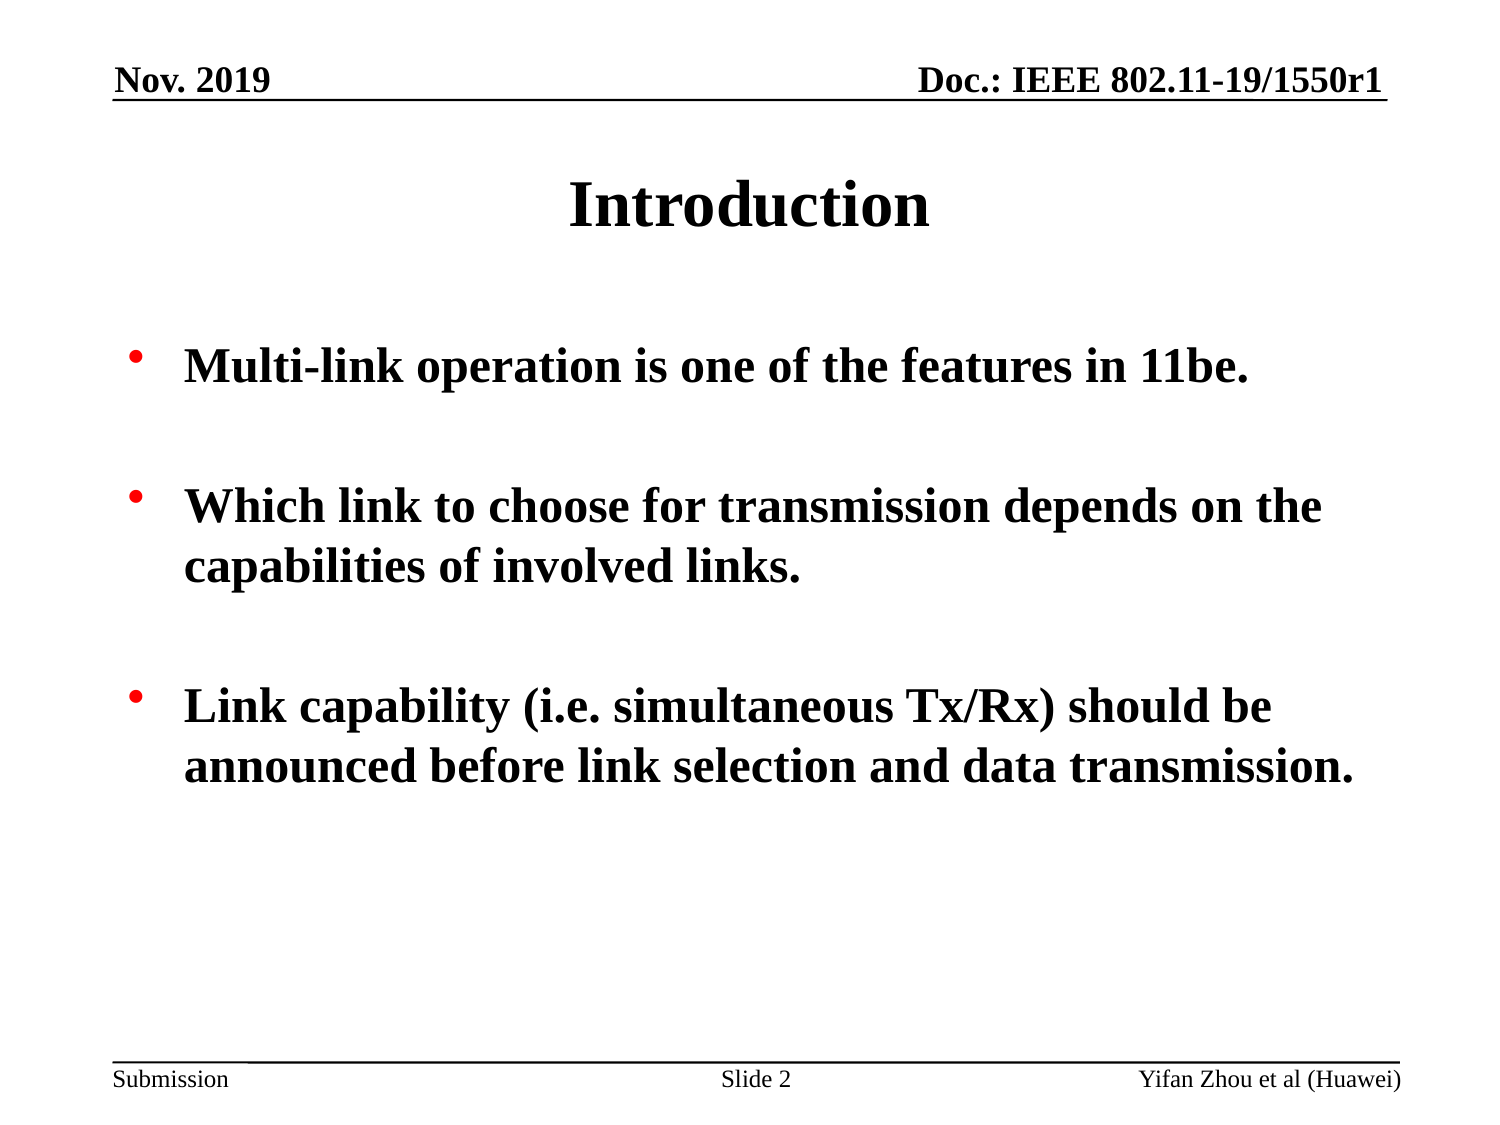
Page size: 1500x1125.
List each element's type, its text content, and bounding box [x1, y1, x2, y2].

footer Yifan Zhou et al (Huawei) [1134, 1061, 1402, 1093]
title Introduction [112, 112, 1388, 288]
slide_number Slide 2 [712, 1061, 800, 1093]
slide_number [114, 54, 273, 101]
list Multi-link operation is one of the features in 11be. Which link to choose for transmission depends on the capabilities of involved links. Link capability (i.e. simultaneous Tx/Rx) should be announced before link selection and data transmission. [112, 324, 1388, 1001]
